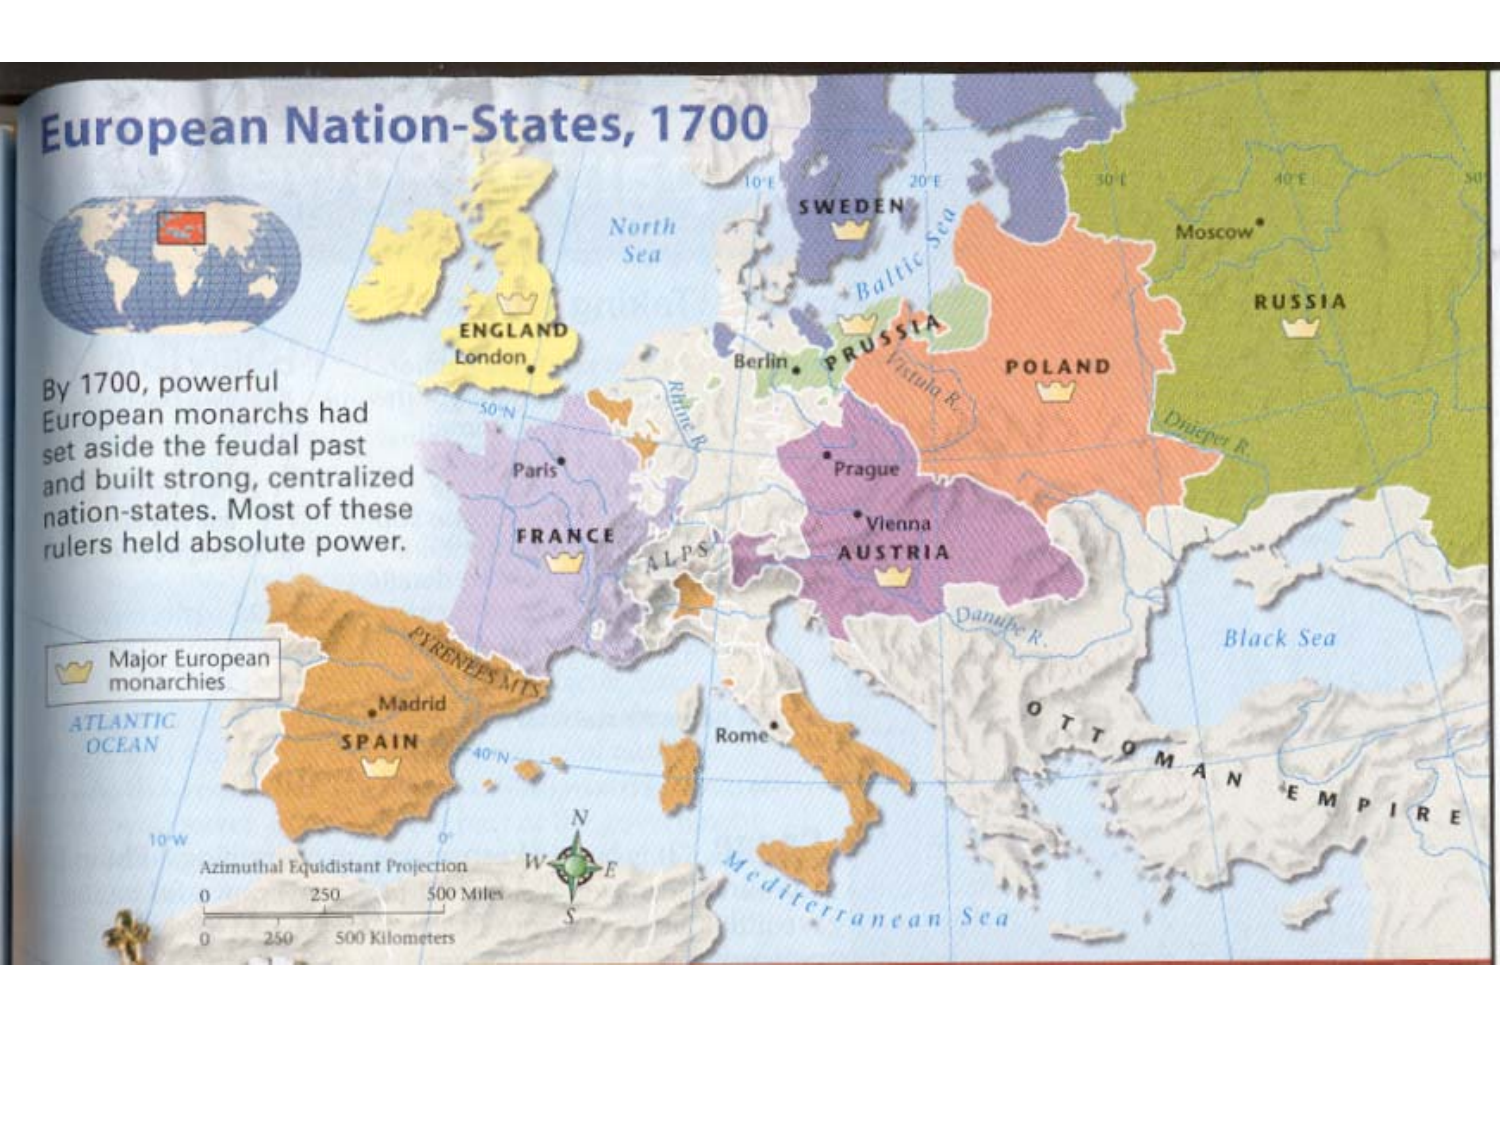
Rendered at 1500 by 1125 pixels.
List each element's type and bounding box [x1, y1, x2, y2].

list [0, 62, 1500, 965]
